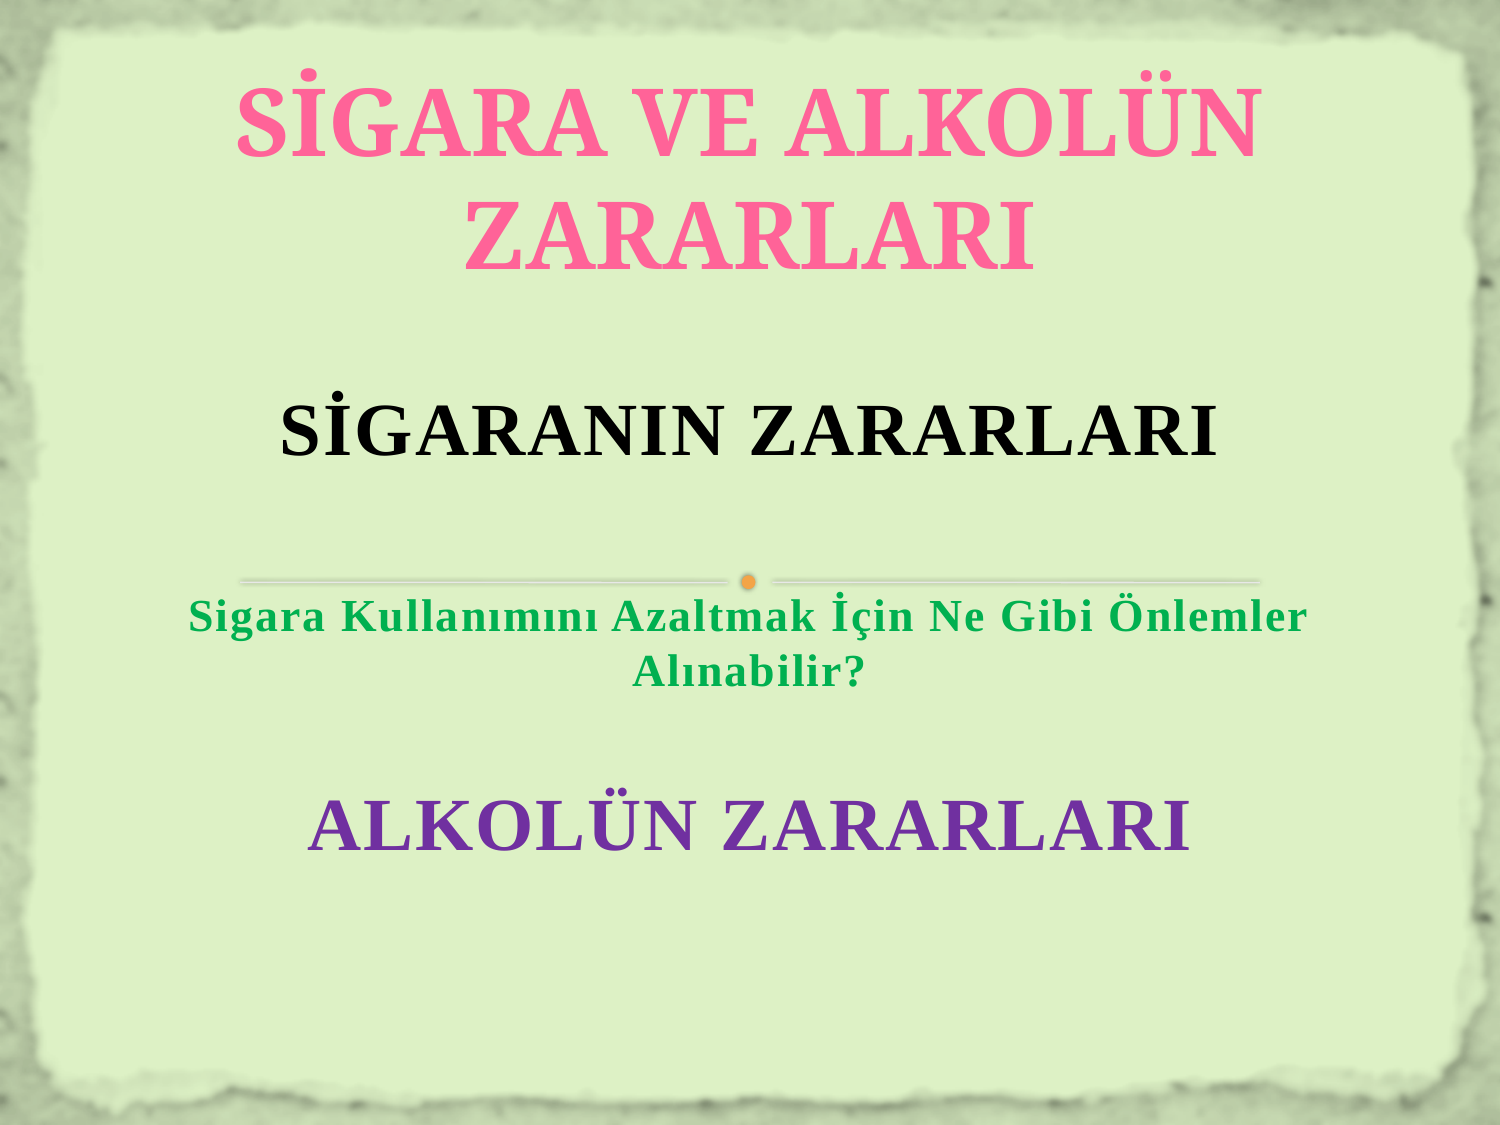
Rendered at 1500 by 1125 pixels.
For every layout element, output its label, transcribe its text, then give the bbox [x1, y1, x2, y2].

subtitle SİGARANIN ZARARLARI Sigara Kullanımını Azaltmak İçin Ne Gibi Önlemler Alınabilir? ALKOLÜN ZARARLARI [112, 373, 1388, 1020]
title SİGARA VE ALKOLÜN ZARARLARI [112, 54, 1388, 296]
